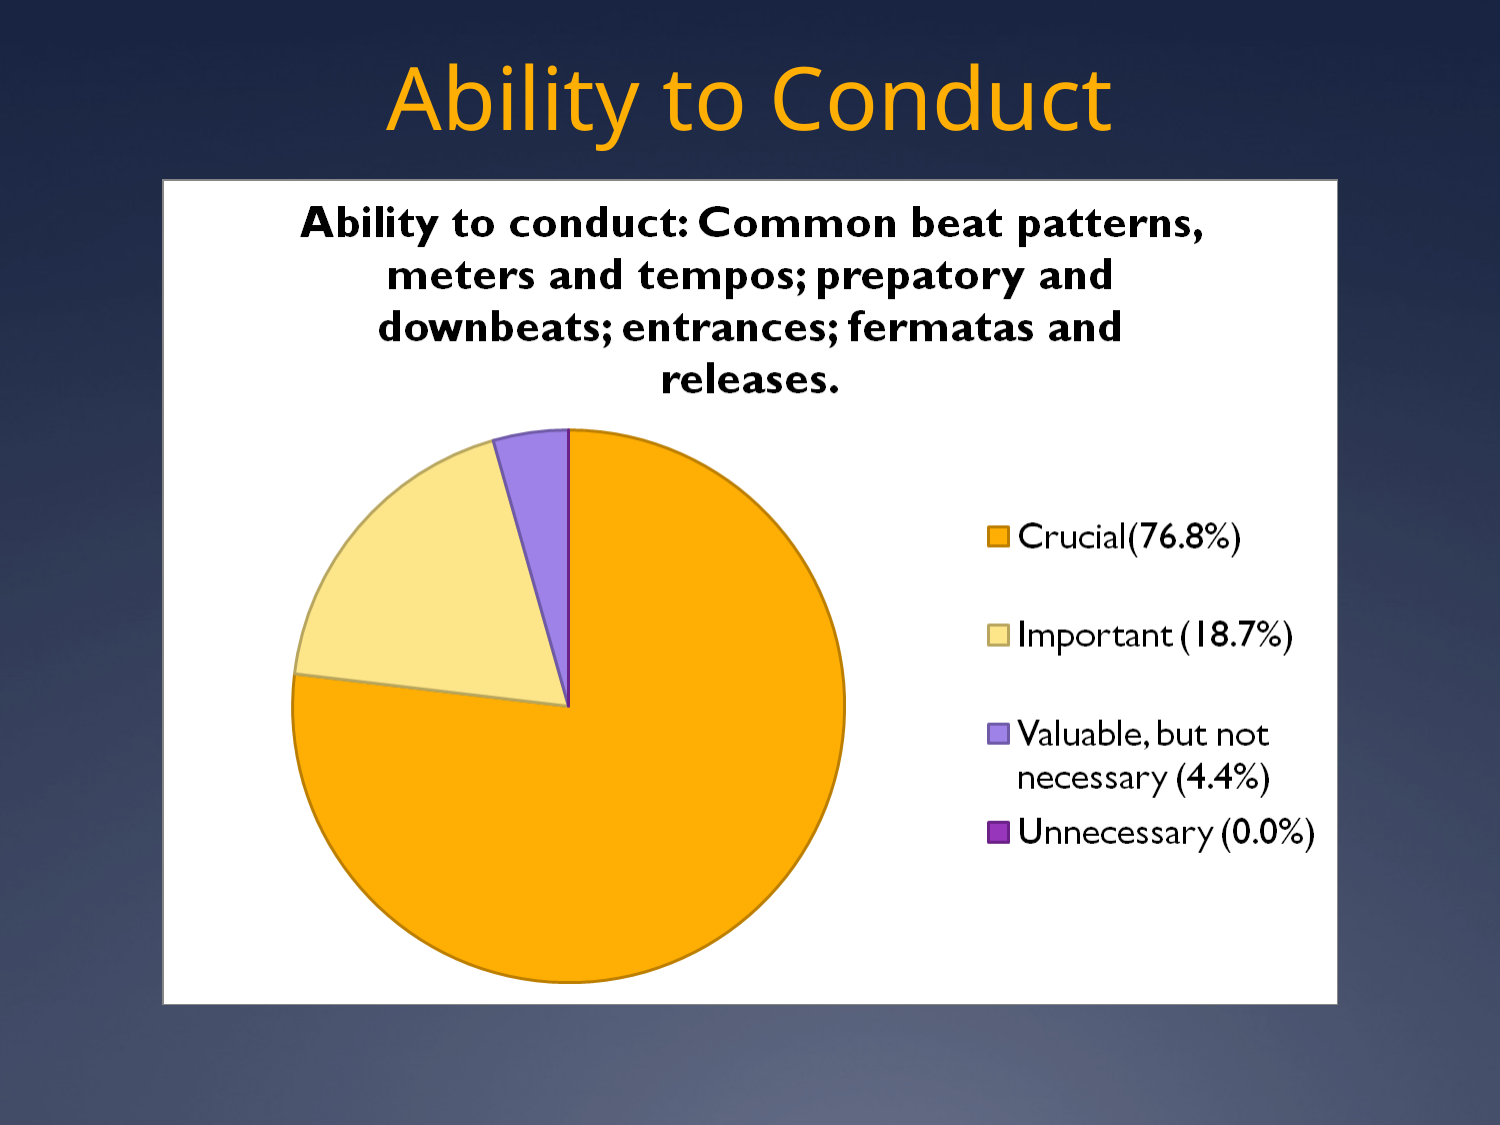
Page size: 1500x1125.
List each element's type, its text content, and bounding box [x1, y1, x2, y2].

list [161, 178, 1339, 1006]
title Ability to Conduct [100, 35, 1400, 157]
